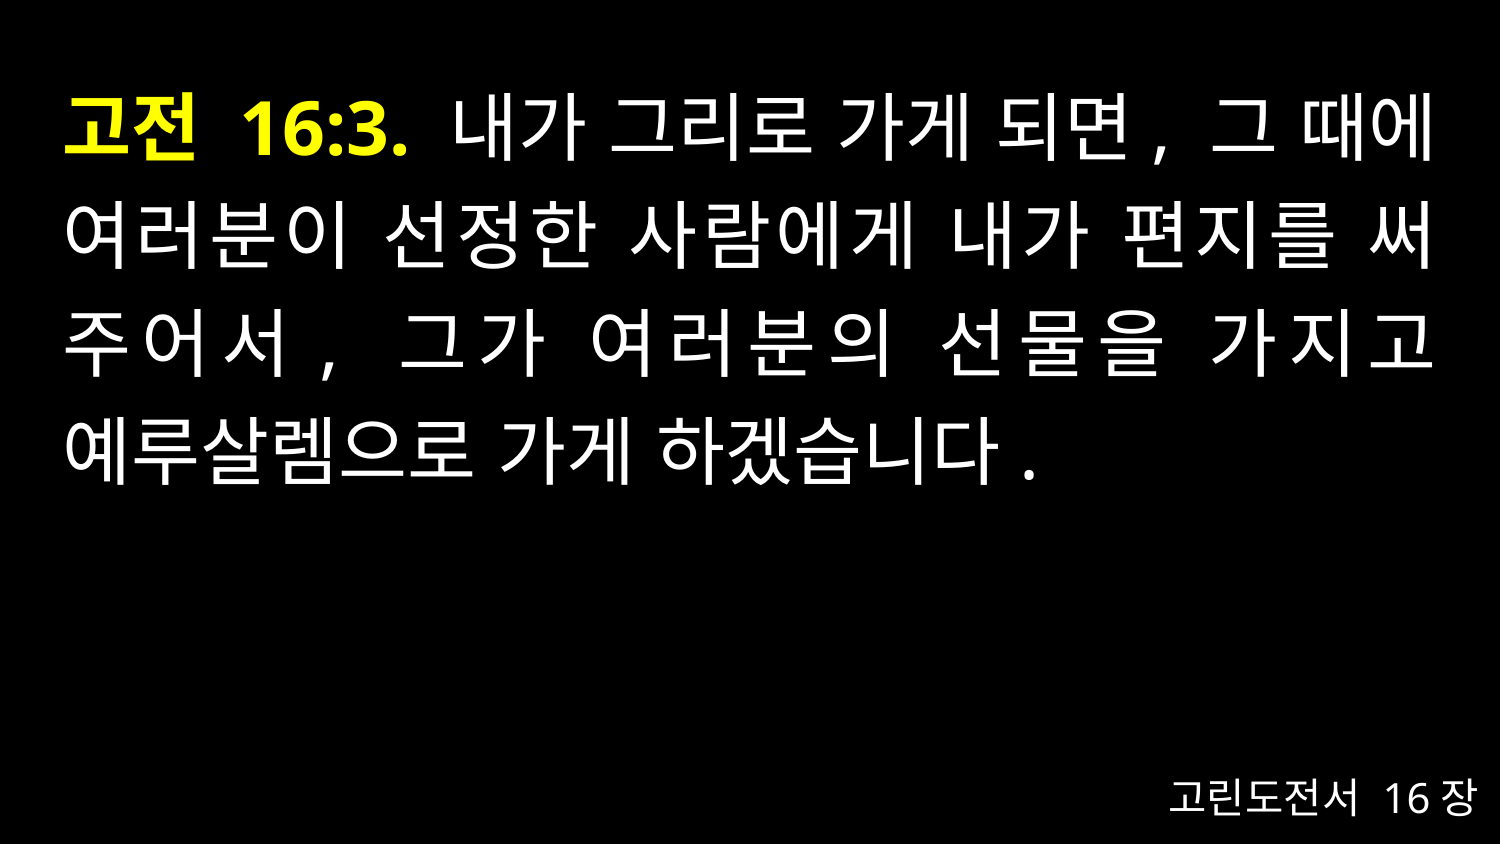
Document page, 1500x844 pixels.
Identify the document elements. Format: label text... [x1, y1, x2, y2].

title 고전 16:3. 내가 그리로 가게 되면, 그 때에 여러분이 선정한 사람에게 내가 편지를 써 주어서, 그가 여러분의 선물을 가지고 예루살렘으로 가게 하겠습니다. [0, 0, 1500, 844]
subtitle 고린도전서 16장 [916, 770, 1500, 844]
